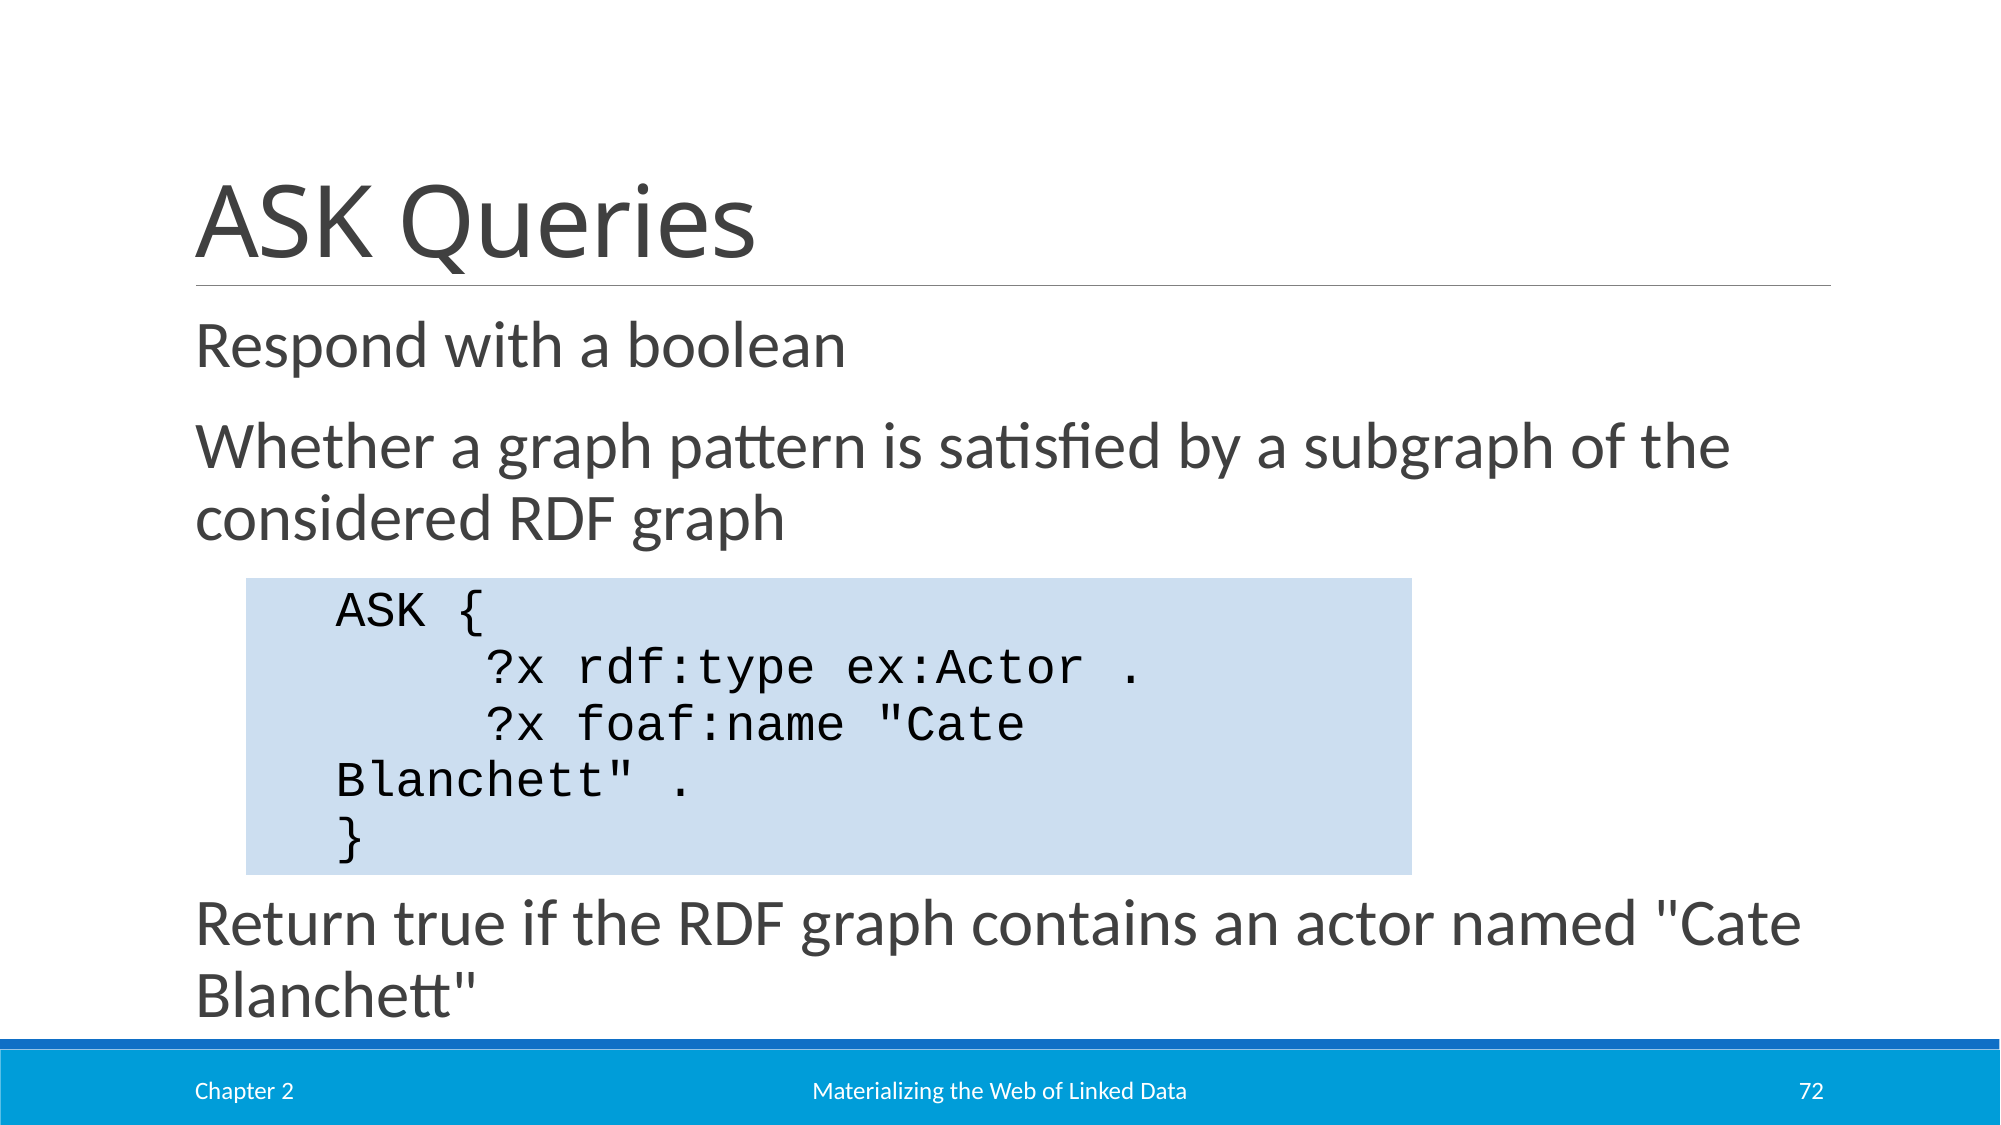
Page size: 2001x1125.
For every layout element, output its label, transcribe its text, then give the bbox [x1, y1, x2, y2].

slide_number 72 [1624, 1059, 1840, 1120]
list Respond with a boolean Whether a graph pattern is satisfied by a subgraph of the considered RDF graph Return true if the RDF graph contains an actor named "Cate Blanchett" [180, 302, 1830, 963]
table_header ASK { ?x rdf:type ex:Actor . ?x foaf:name "Cate Blanchett" . } [246, 578, 1412, 875]
slide_number Chapter 2 [180, 1059, 586, 1120]
footer Materializing the Web of Linked Data [604, 1059, 1396, 1120]
title ASK Queries [180, 47, 1830, 285]
